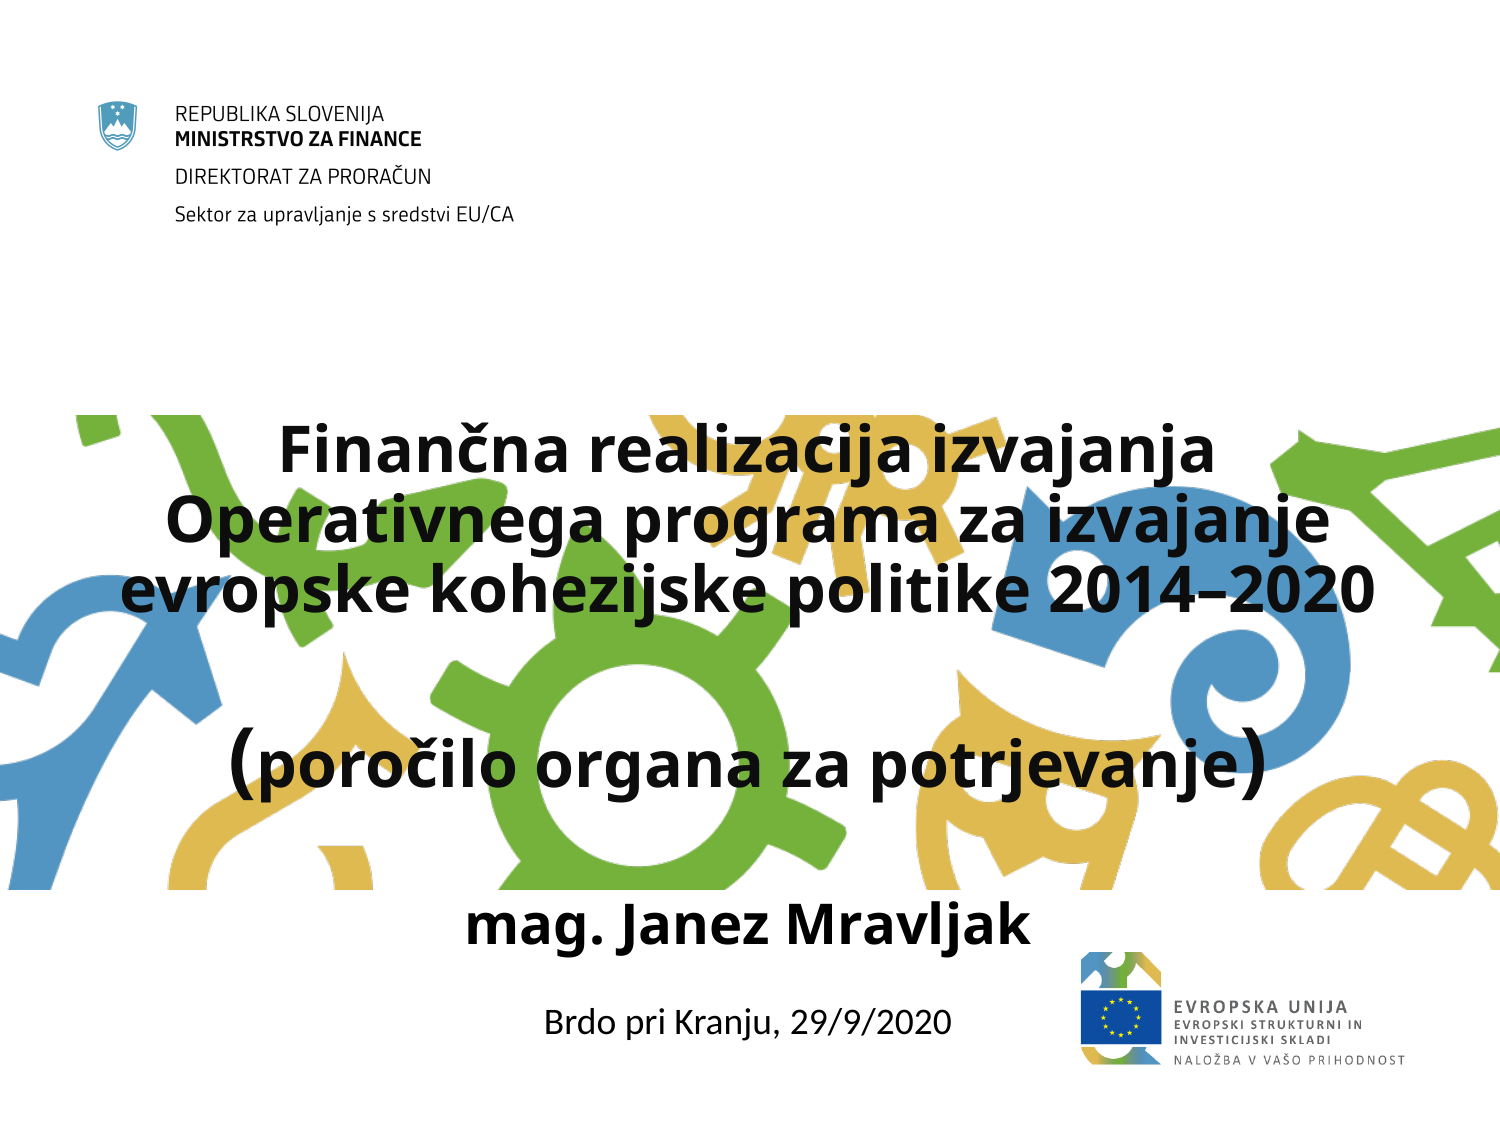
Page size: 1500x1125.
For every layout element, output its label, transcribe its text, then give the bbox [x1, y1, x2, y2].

text_box Brdo pri Kranju, 29/9/2020 [444, 989, 1052, 1050]
picture [0, 0, 514, 230]
picture [1045, 913, 1425, 1107]
title Finančna realizacija izvajanja Operativnega programa za izvajanje evropske kohezijske politike 2014–2020 (poročilo organa za potrjevanje) mag. Janez Mravljak [93, 398, 1404, 975]
picture [1404, 415, 1500, 890]
picture [0, 415, 93, 890]
